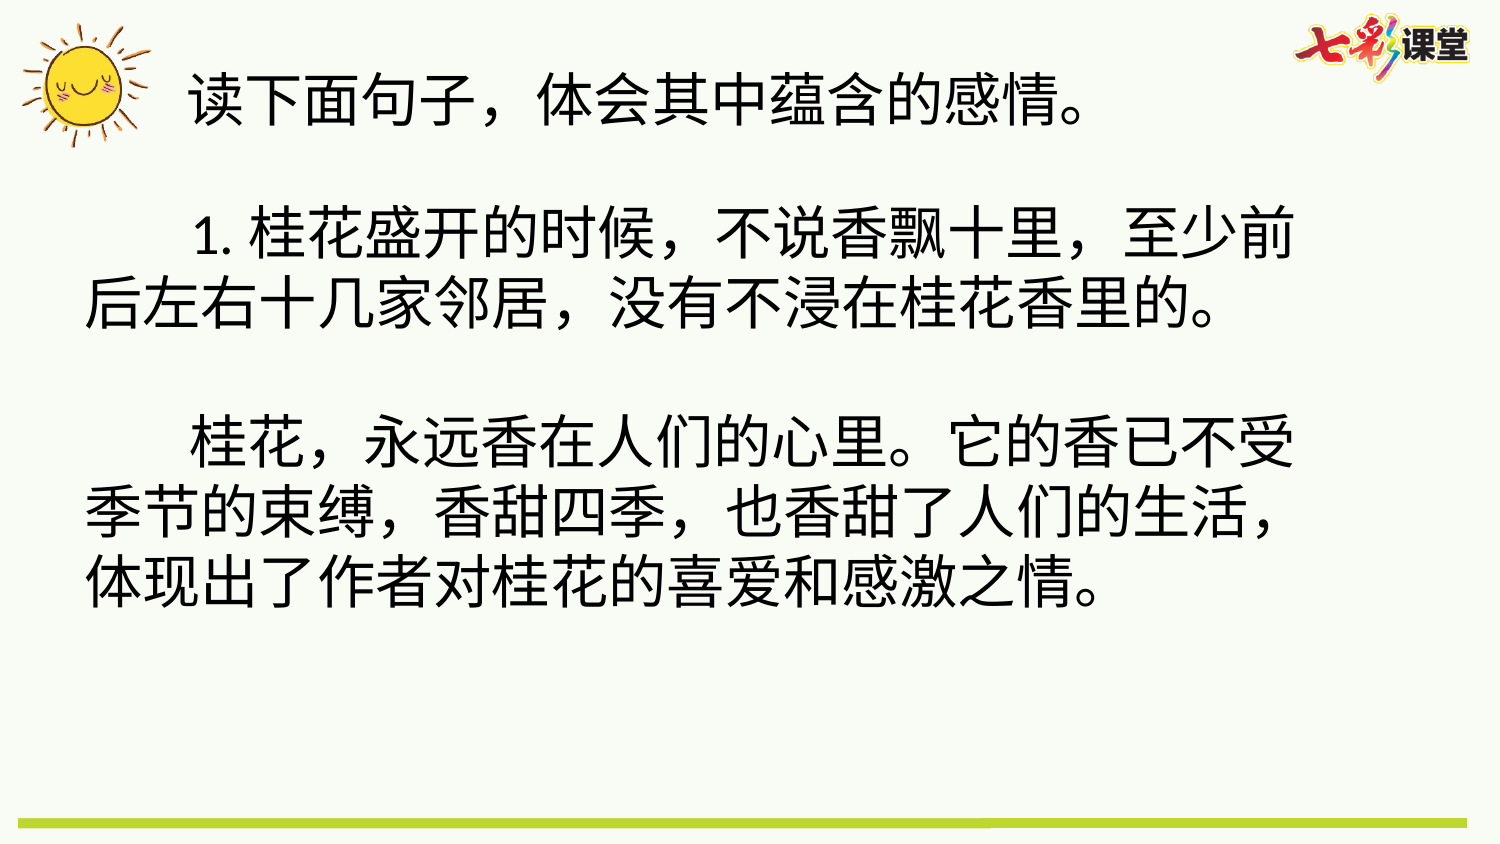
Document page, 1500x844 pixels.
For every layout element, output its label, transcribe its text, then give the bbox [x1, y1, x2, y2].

picture [0, 0, 173, 172]
picture [1291, 9, 1472, 87]
text_box 桂花，永远香在人们的心里。它的香已不受季节的束缚，香甜四季，也香甜了人们的生活，体现出了作者对桂花的喜爱和感激之情。 [69, 398, 1341, 623]
text_box 1.桂花盛开的时候，不说香飘十里，至少前后左右十几家邻居，没有不浸在桂花香里的。 [69, 188, 1346, 344]
picture [18, 771, 1467, 844]
text_box 读下面句子，体会其中蕴含的感情。 [171, 55, 1244, 140]
